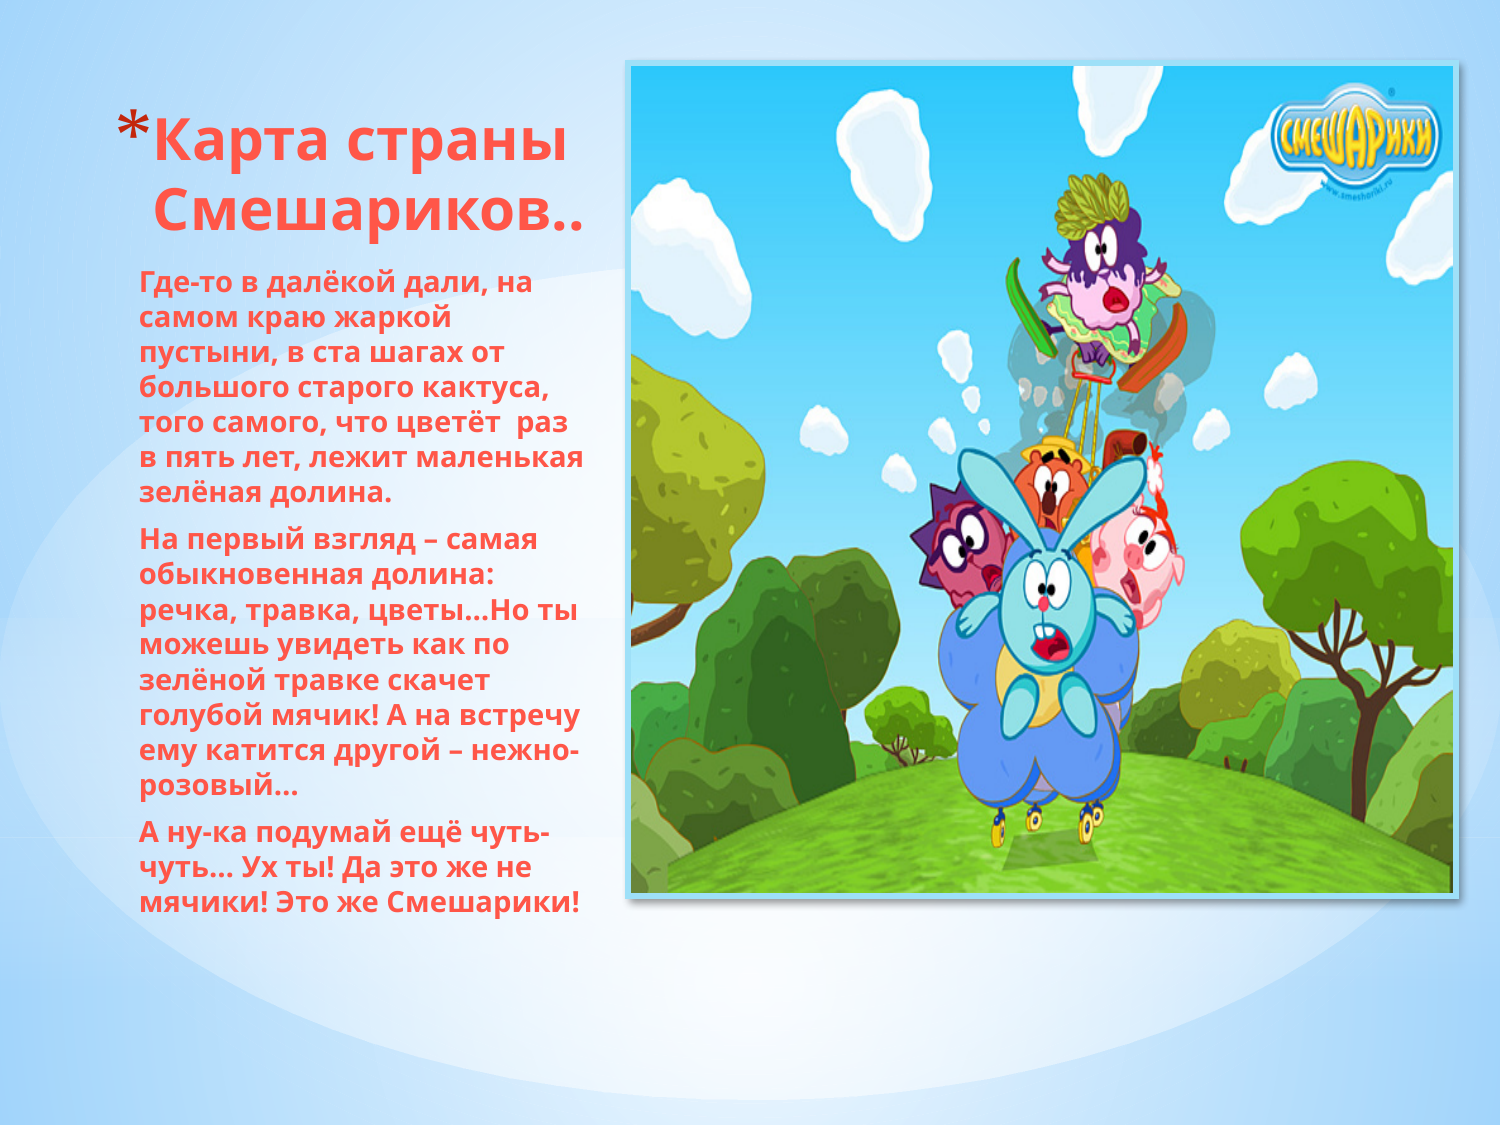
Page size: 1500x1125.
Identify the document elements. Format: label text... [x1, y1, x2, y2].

list Где-то в далёкой дали, на самом краю жаркой пустыни, в ста шагах от большого старого кактуса, того самого, что цветёт раз в пять лет, лежит маленькая зелёная долина. На первый взгляд – самая обыкновенная долина: речка, травка, цветы…Но ты можешь увидеть как по зелёной травке скачет голубой мячик! А на встречу ему катится другой – нежно-розовый… А ну-ка подумай ещё чуть-чуть… Ух ты! Да это же не мячики! Это же Смешарики! [123, 255, 609, 950]
title Карта страны Смешариков.. [100, 119, 623, 250]
picture [630, 66, 1453, 894]
